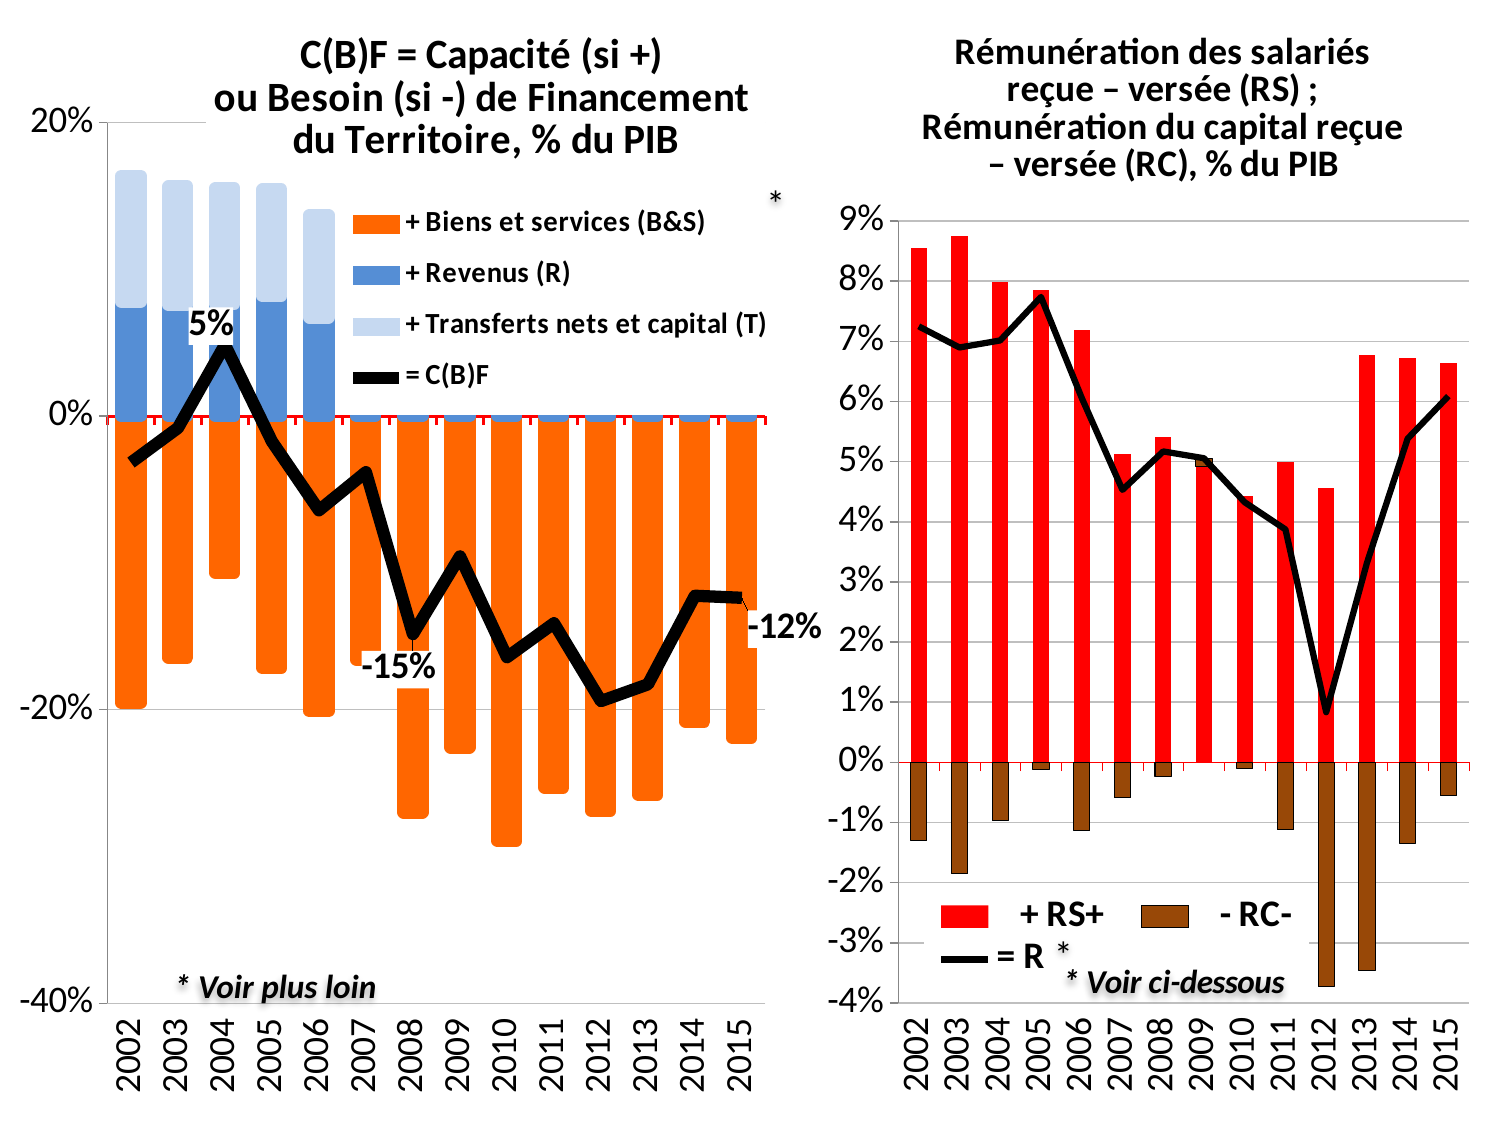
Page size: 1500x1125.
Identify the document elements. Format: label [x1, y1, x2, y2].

chart [19, 24, 1470, 1108]
